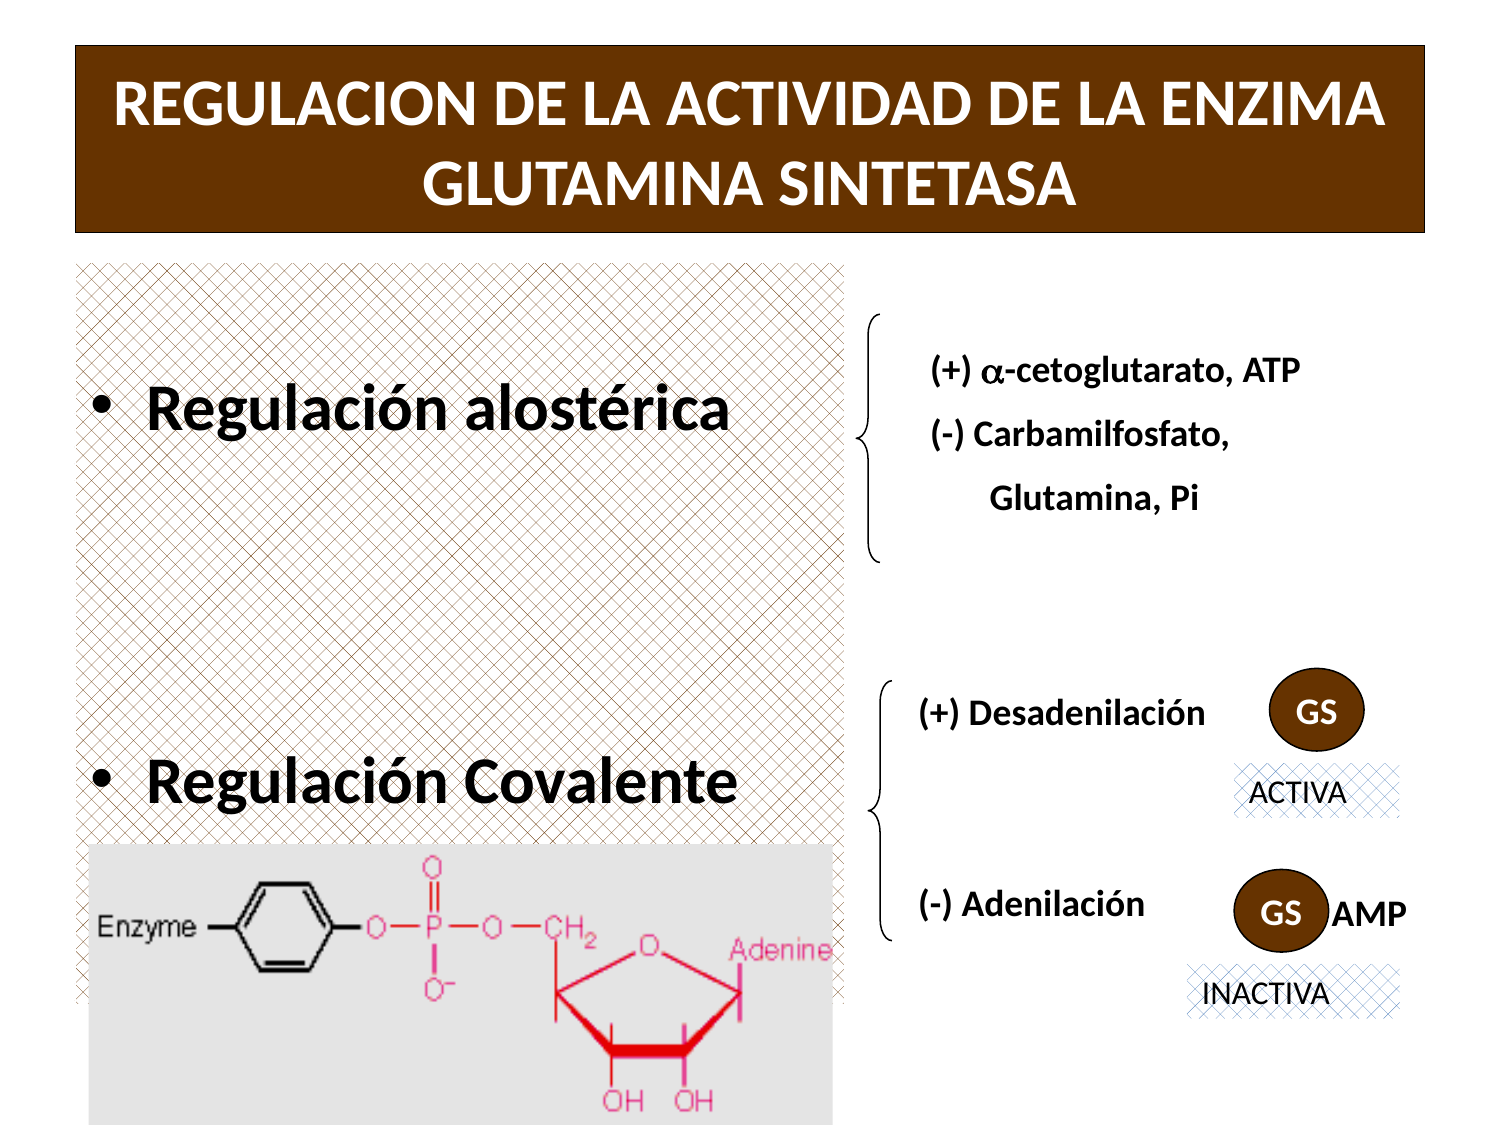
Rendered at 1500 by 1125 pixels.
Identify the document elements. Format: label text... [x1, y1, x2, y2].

list Regulación alostérica Regulación Covalente [75, 262, 845, 1005]
text_box [856, 314, 880, 563]
text_box ACTIVA [1234, 763, 1400, 818]
text_box GS [1234, 869, 1316, 953]
text_box AMP [1316, 881, 1436, 942]
text_box [868, 680, 892, 941]
text_box (+) Desadenilación (-) Adenilación [903, 680, 1270, 932]
picture [88, 844, 834, 1125]
text_box GS [1269, 668, 1365, 752]
text_box (+) a-cetoglutarato, ATP (-) Carbamilfosfato, Glutamina, Pi [915, 337, 1424, 526]
text_box INACTIVA [1187, 964, 1400, 1019]
title REGULACION DE LA ACTIVIDAD DE LA ENZIMA GLUTAMINA SINTETASA [75, 45, 1425, 233]
